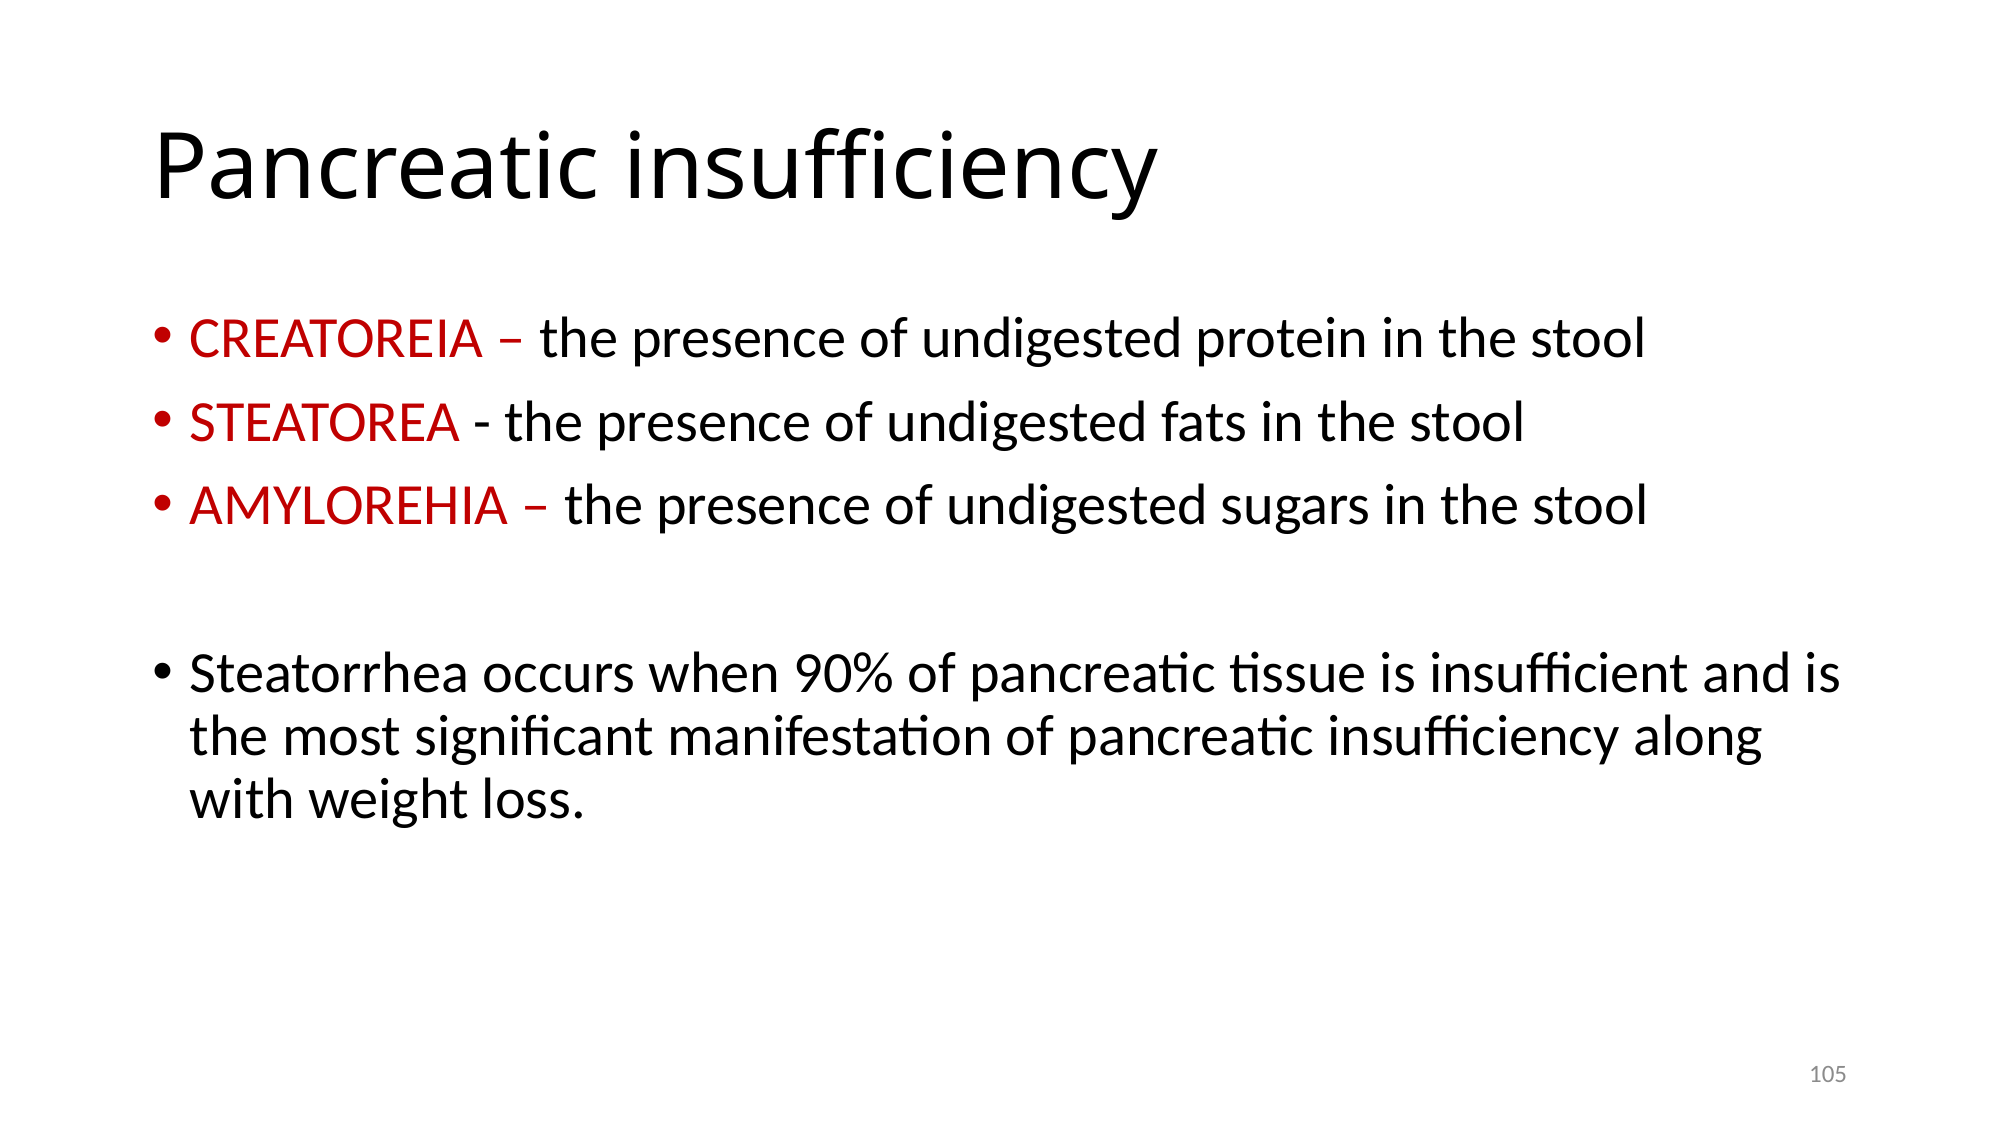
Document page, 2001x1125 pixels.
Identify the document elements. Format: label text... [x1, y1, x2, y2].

title Pancreatic insufficiency [137, 59, 1863, 278]
list CREATOREIA – the presence of undigested protein in the stool STEATOREA - the presence of undigested fats in the stool AMYLOREHIA – the presence of undigested sugars in the stool Steatorrhea occurs when 90% of pancreatic tissue is insufficient and is the most significant manifestation of pancreatic insufficiency along with weight loss. [137, 299, 1863, 1014]
slide_number 105 [1412, 1042, 1863, 1103]
